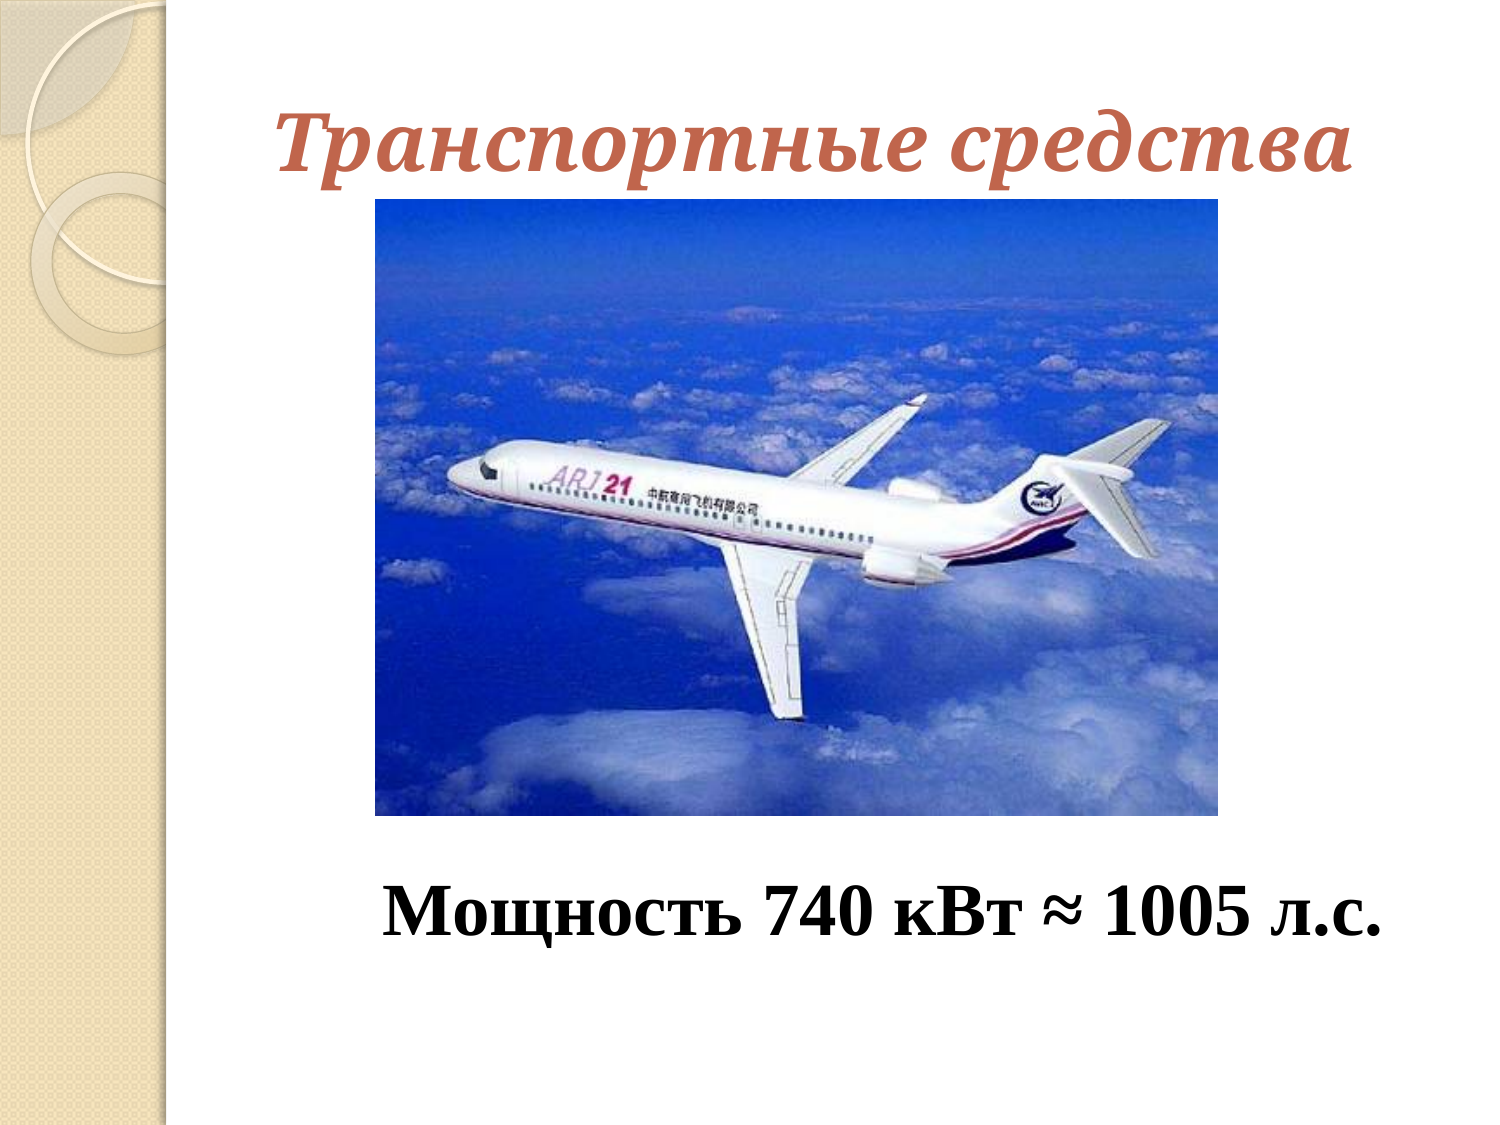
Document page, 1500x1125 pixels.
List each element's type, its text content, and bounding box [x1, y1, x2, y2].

title Транспортные средства [235, 45, 1466, 233]
text_box Мощность 740 кВт ≈ 1005 л.с. [328, 844, 1418, 1060]
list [374, 198, 1219, 816]
